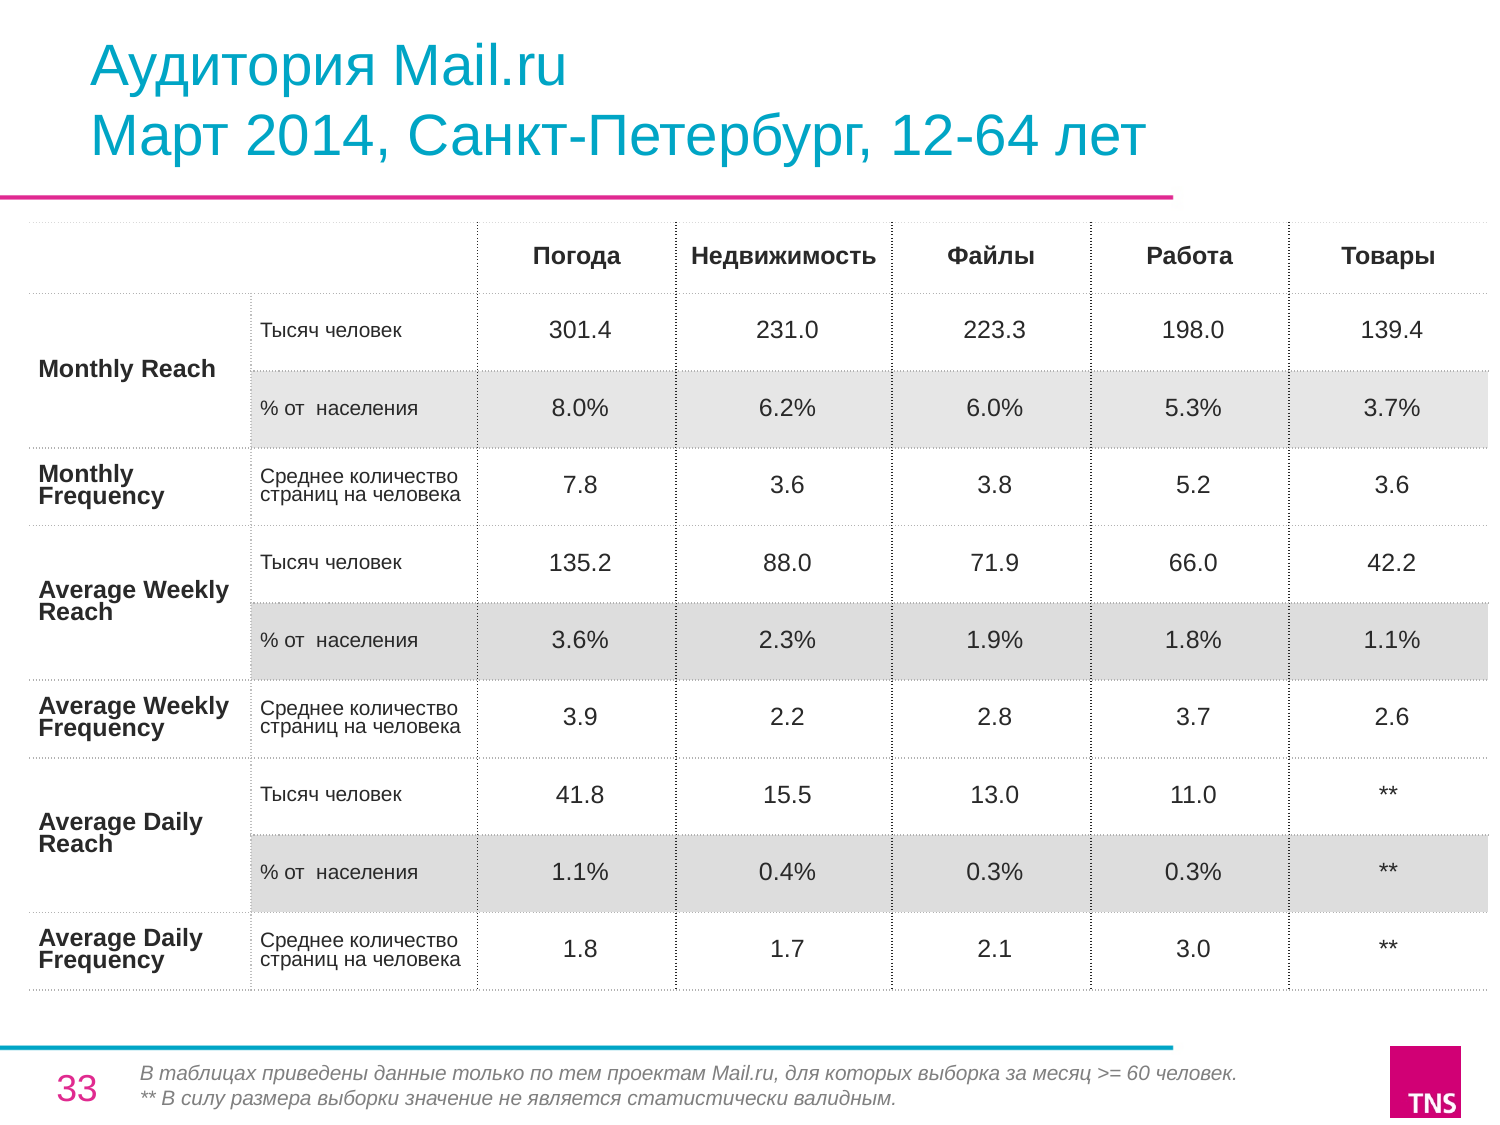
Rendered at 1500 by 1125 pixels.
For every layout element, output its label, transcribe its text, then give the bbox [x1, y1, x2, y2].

table_cell 3.7% [1289, 371, 1488, 448]
table_cell % от населения [251, 371, 478, 448]
table_cell 2.3% [676, 603, 892, 680]
table_cell Average Weekly Frequency [29, 680, 251, 758]
table_cell Average Daily Reach [29, 758, 251, 912]
table_cell 2.2 [676, 680, 892, 758]
table_cell Среднее количество страниц на человека [251, 912, 478, 990]
table_cell 231.0 [676, 294, 892, 371]
table_cell Тысяч человек [251, 294, 478, 371]
table_cell 6.0% [892, 371, 1091, 448]
table_cell 135.2 [478, 526, 676, 603]
table_cell 3.7 [1091, 680, 1289, 758]
table_cell 3.8 [892, 448, 1091, 526]
text_box В таблицах приведены данные только по тем проектам Mail.ru, для которых выборка за месяц >= 60 человек. ** В силу размера выборки значение не является статистически валидным. [124, 1052, 1463, 1117]
table_cell 5.3% [1091, 371, 1289, 448]
table_cell Тысяч человек [251, 526, 478, 603]
table_cell 1.8 [478, 912, 676, 990]
table_cell 3.6% [478, 603, 676, 680]
table_cell 88.0 [676, 526, 892, 603]
table_cell 1.1% [478, 835, 676, 912]
table_cell 6.2% [676, 371, 892, 448]
table_cell 42.2 [1289, 526, 1488, 603]
table_cell 3.9 [478, 680, 676, 758]
table_cell 0.3% [892, 835, 1091, 912]
table_cell 2.8 [892, 680, 1091, 758]
table_header Недвижимость [676, 223, 892, 294]
table_cell Monthly Frequency [29, 448, 251, 526]
table_cell 139.4 [1289, 294, 1488, 371]
table_cell 7.8 [478, 448, 676, 526]
table_cell 11.0 [1091, 758, 1289, 835]
table_cell 1.9% [892, 603, 1091, 680]
title Аудитория Mail.ru Март 2014, Санкт-Петербург, 12-64 лет [74, 8, 1476, 187]
table_cell 3.6 [676, 448, 892, 526]
table_cell Среднее количество страниц на человека [251, 448, 478, 526]
table_cell Average Daily Frequency [29, 912, 251, 990]
table_cell 1.7 [676, 912, 892, 990]
table_cell ** [1289, 912, 1488, 990]
table_cell Среднее количество страниц на человека [251, 680, 478, 758]
table_header Работа [1091, 223, 1289, 294]
slide_number 33 [40, 1055, 392, 1125]
table_cell 1.8% [1091, 603, 1289, 680]
picture [0, 0, 1500, 1125]
table_cell 301.4 [478, 294, 676, 371]
table_cell 15.5 [676, 758, 892, 835]
table_cell 1.1% [1289, 603, 1488, 680]
table_header [29, 223, 478, 294]
table_cell 13.0 [892, 758, 1091, 835]
table_cell % от населения [251, 603, 478, 680]
table_cell 223.3 [892, 294, 1091, 371]
table_cell 2.1 [892, 912, 1091, 990]
table_cell 5.2 [1091, 448, 1289, 526]
table_cell 0.3% [1091, 835, 1289, 912]
table_cell ** [1289, 758, 1488, 835]
table_cell 2.6 [1289, 680, 1488, 758]
table_cell Тысяч человек [251, 758, 478, 835]
table_cell % от населения [251, 835, 478, 912]
table_header Файлы [892, 223, 1091, 294]
table_cell 8.0% [478, 371, 676, 448]
table_cell 41.8 [478, 758, 676, 835]
table_cell 3.0 [1091, 912, 1289, 990]
table_cell 3.6 [1289, 448, 1488, 526]
table_cell 198.0 [1091, 294, 1289, 371]
table_cell Monthly Reach [29, 294, 251, 448]
table_header Погода [478, 223, 676, 294]
table_cell 66.0 [1091, 526, 1289, 603]
table_header Товары [1289, 223, 1488, 294]
table_cell Average Weekly Reach [29, 526, 251, 680]
table_cell 0.4% [676, 835, 892, 912]
table_cell 71.9 [892, 526, 1091, 603]
table_cell ** [1289, 835, 1488, 912]
